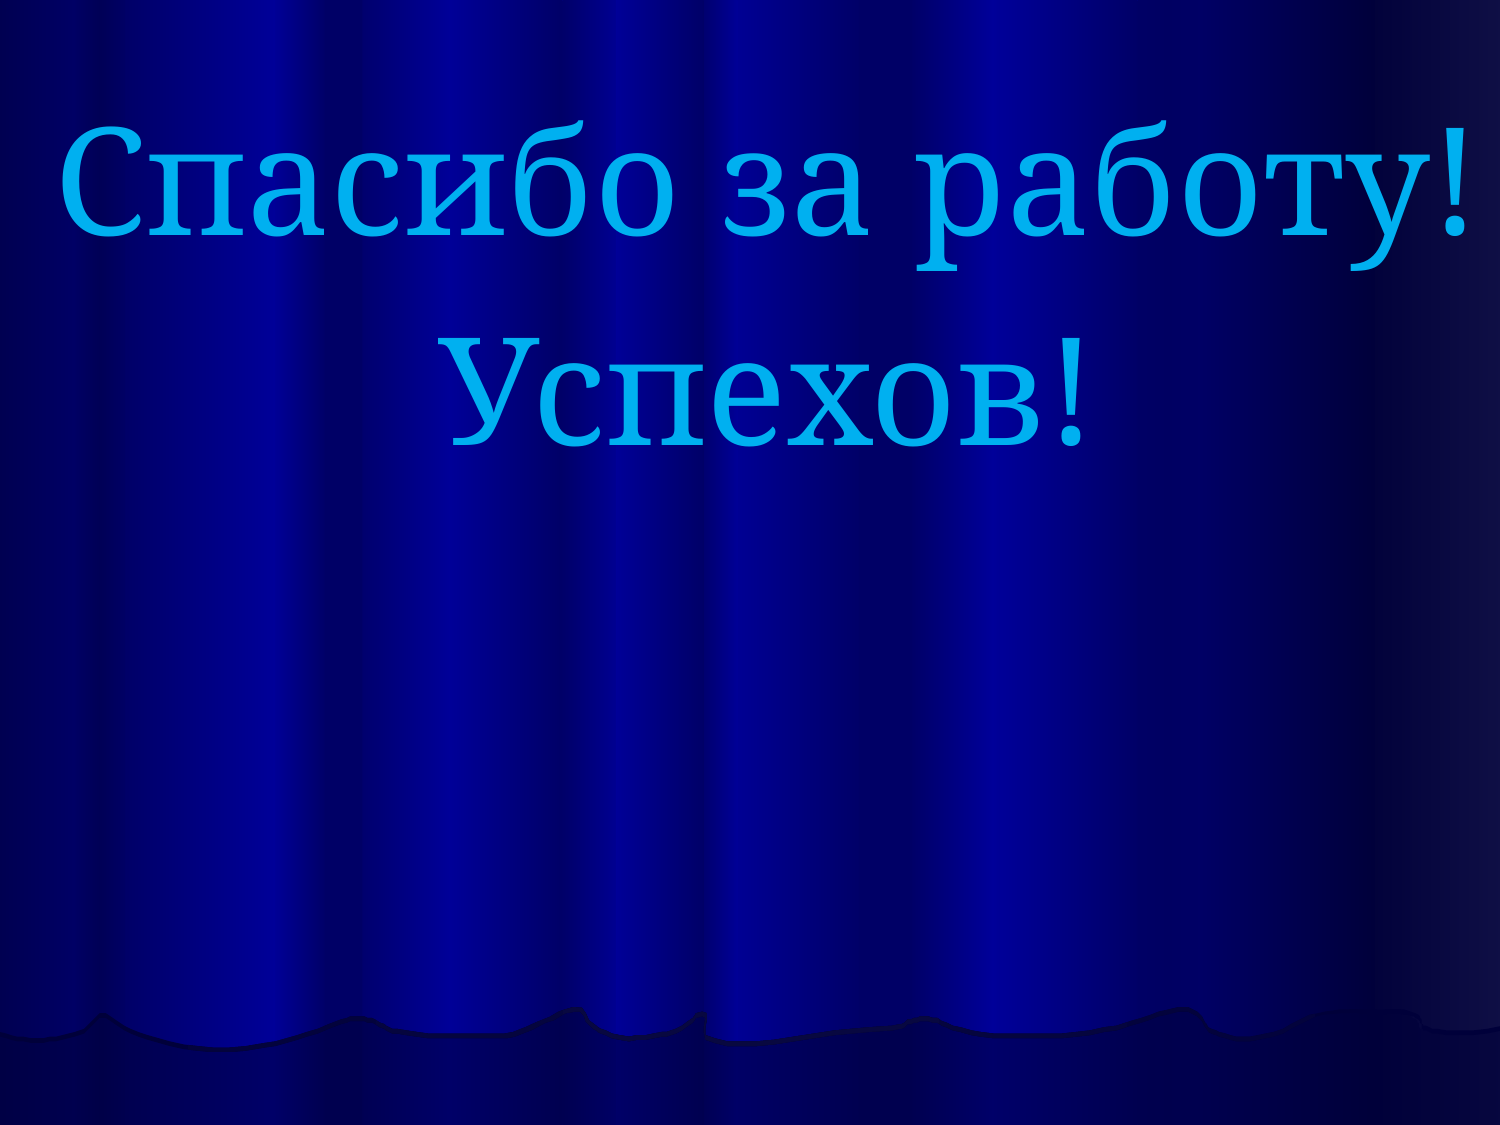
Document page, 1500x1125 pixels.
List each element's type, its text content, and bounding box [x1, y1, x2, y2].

list Спасибо за работу! Успехов! [34, 77, 1500, 1001]
